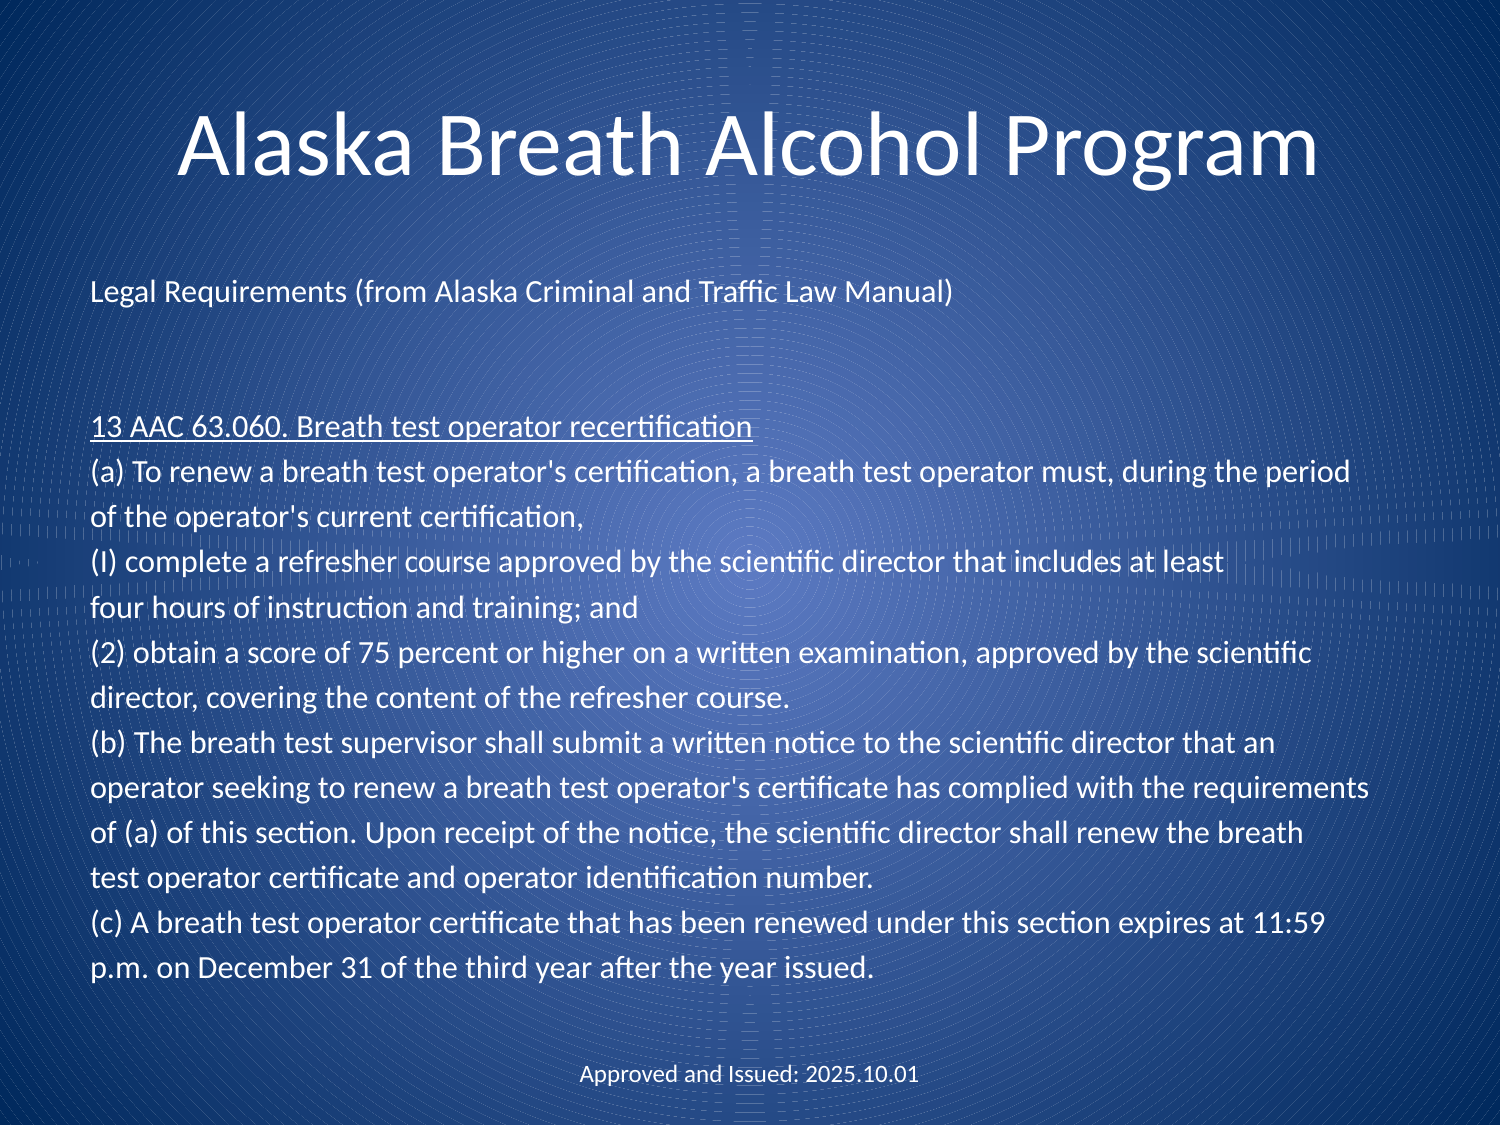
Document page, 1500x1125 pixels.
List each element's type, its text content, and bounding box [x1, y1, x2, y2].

footer Approved and Issued: 2025.10.01 [512, 1042, 988, 1103]
list Legal Requirements (from Alaska Criminal and Traffic Law Manual) 13 AAC 63.060. Breath test operator recertification (a) To renew a breath test operator's certification, a breath test operator must, during the period of the operator's current certification, (I) complete a refresher course approved by the scientific director that includes at least four hours of instruction and training; and (2) obtain a score of 75 percent or higher on a written examination, approved by the scientific director, covering the content of the refresher course. (b) The breath test supervisor shall submit a written notice to the scientific director that an operator seeking to renew a breath test operator's certificate has complied with the requirements of (a) of this section. Upon receipt of the notice, the scientific director shall renew the breath test operator certificate and operator identification number. (c) A breath test operator certificate that has been renewed under this section expires at 11:59 p.m. on December 31 of the third year after the year issued. [75, 262, 1425, 1005]
title Alaska Breath Alcohol Program [75, 45, 1425, 233]
